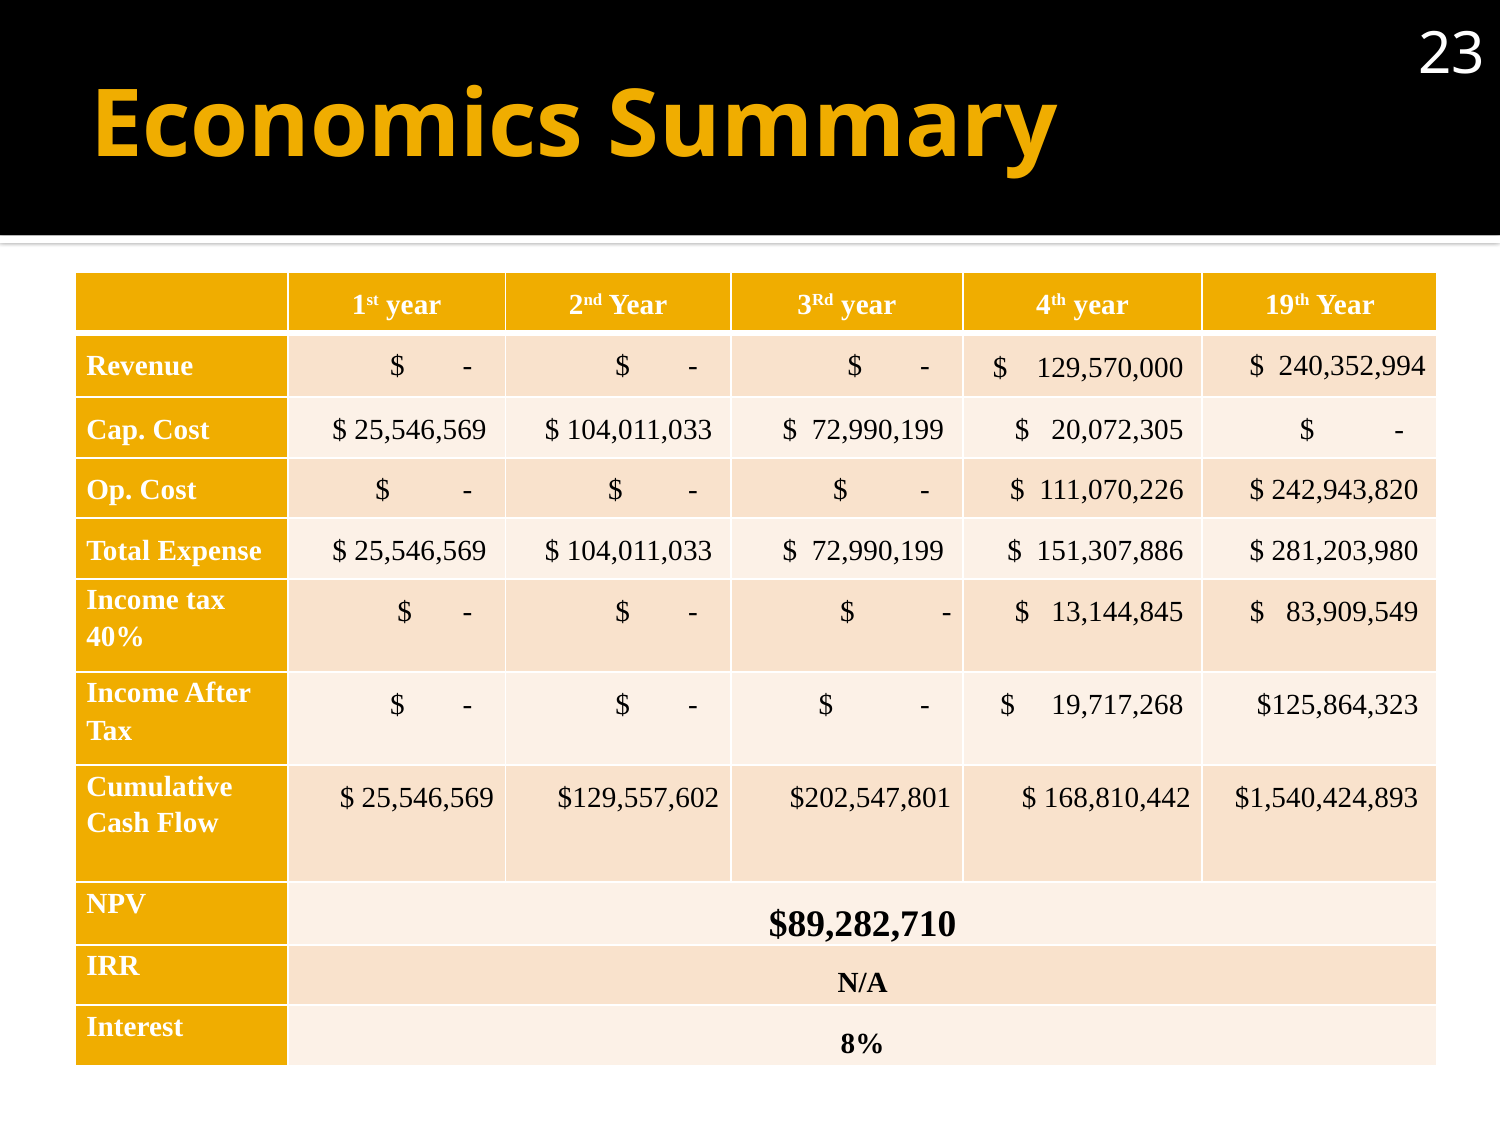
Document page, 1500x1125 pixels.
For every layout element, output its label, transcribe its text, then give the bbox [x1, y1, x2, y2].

table_header 2nd Year [506, 273, 730, 330]
slide_number 23 [1379, 50, 1500, 95]
table_header 4th year [964, 273, 1201, 330]
table_cell Revenue [76, 336, 287, 396]
table_cell N/A [289, 946, 1436, 1004]
table_cell $ 25,546,569 [289, 398, 505, 457]
table_cell $ - [732, 336, 962, 396]
table_cell $202,547,801 [732, 766, 962, 881]
table_cell $ 281,203,980 [1203, 519, 1436, 578]
table_cell Op. Cost [76, 459, 287, 517]
table_cell $ - [506, 673, 730, 764]
table_cell $ 240,352,994 [1203, 336, 1436, 396]
table_cell $ - [506, 459, 730, 517]
table_cell IRR [76, 946, 287, 1004]
table_cell $ 83,909,549 [1203, 580, 1436, 671]
table_cell $ 25,546,569 [289, 519, 505, 578]
table_cell $ 129,570,000 [964, 336, 1201, 396]
table_cell $ - [1203, 398, 1436, 457]
table_header [76, 273, 287, 330]
table_cell $ 104,011,033 [506, 398, 730, 457]
table_cell $ - [732, 459, 962, 517]
table_cell $1,540,424,893 [1203, 766, 1436, 881]
table_cell $ 13,144,845 [964, 580, 1201, 671]
table_cell $ 242,943,820 [1203, 459, 1436, 517]
table_cell $125,864,323 [1203, 673, 1436, 764]
table_cell $ 104,011,033 [506, 519, 730, 578]
table_cell Cumulative Cash Flow [76, 766, 287, 881]
table_cell $ 20,072,305 [964, 398, 1201, 457]
table_cell 8% [289, 1006, 1436, 1065]
table_header 3Rd year [732, 273, 962, 330]
table_cell $ - [506, 580, 730, 671]
table_cell $ 168,810,442 [964, 766, 1201, 881]
table_cell $ - [289, 336, 505, 396]
table_cell $ - [506, 336, 730, 396]
table_cell $ 72,990,199 [732, 398, 962, 457]
table_cell Income After Tax [76, 673, 287, 764]
table_cell $ - [732, 580, 962, 671]
table_cell Interest [76, 1006, 287, 1065]
table_cell $ 25,546,569 [289, 766, 505, 881]
table_cell NPV [76, 883, 287, 944]
title Economics Summary [75, 24, 1425, 213]
table_cell $ 151,307,886 [964, 519, 1201, 578]
table_cell $89,282,710 [289, 883, 1436, 944]
table_cell $ 72,990,199 [732, 519, 962, 578]
table_cell $ 19,717,268 [964, 673, 1201, 764]
table_cell $ - [289, 459, 505, 517]
table_cell Total Expense [76, 519, 287, 578]
table_header 1st year [289, 273, 505, 330]
table_cell Cap. Cost [76, 398, 287, 457]
table_cell $ - [732, 673, 962, 764]
table_cell $ 111,070,226 [964, 459, 1201, 517]
table_cell $ - [289, 673, 505, 764]
table_header 19th Year [1203, 273, 1436, 330]
table_cell Income tax 40% [76, 580, 287, 671]
table_cell $129,557,602 [506, 766, 730, 881]
table_cell $ - [289, 580, 505, 671]
